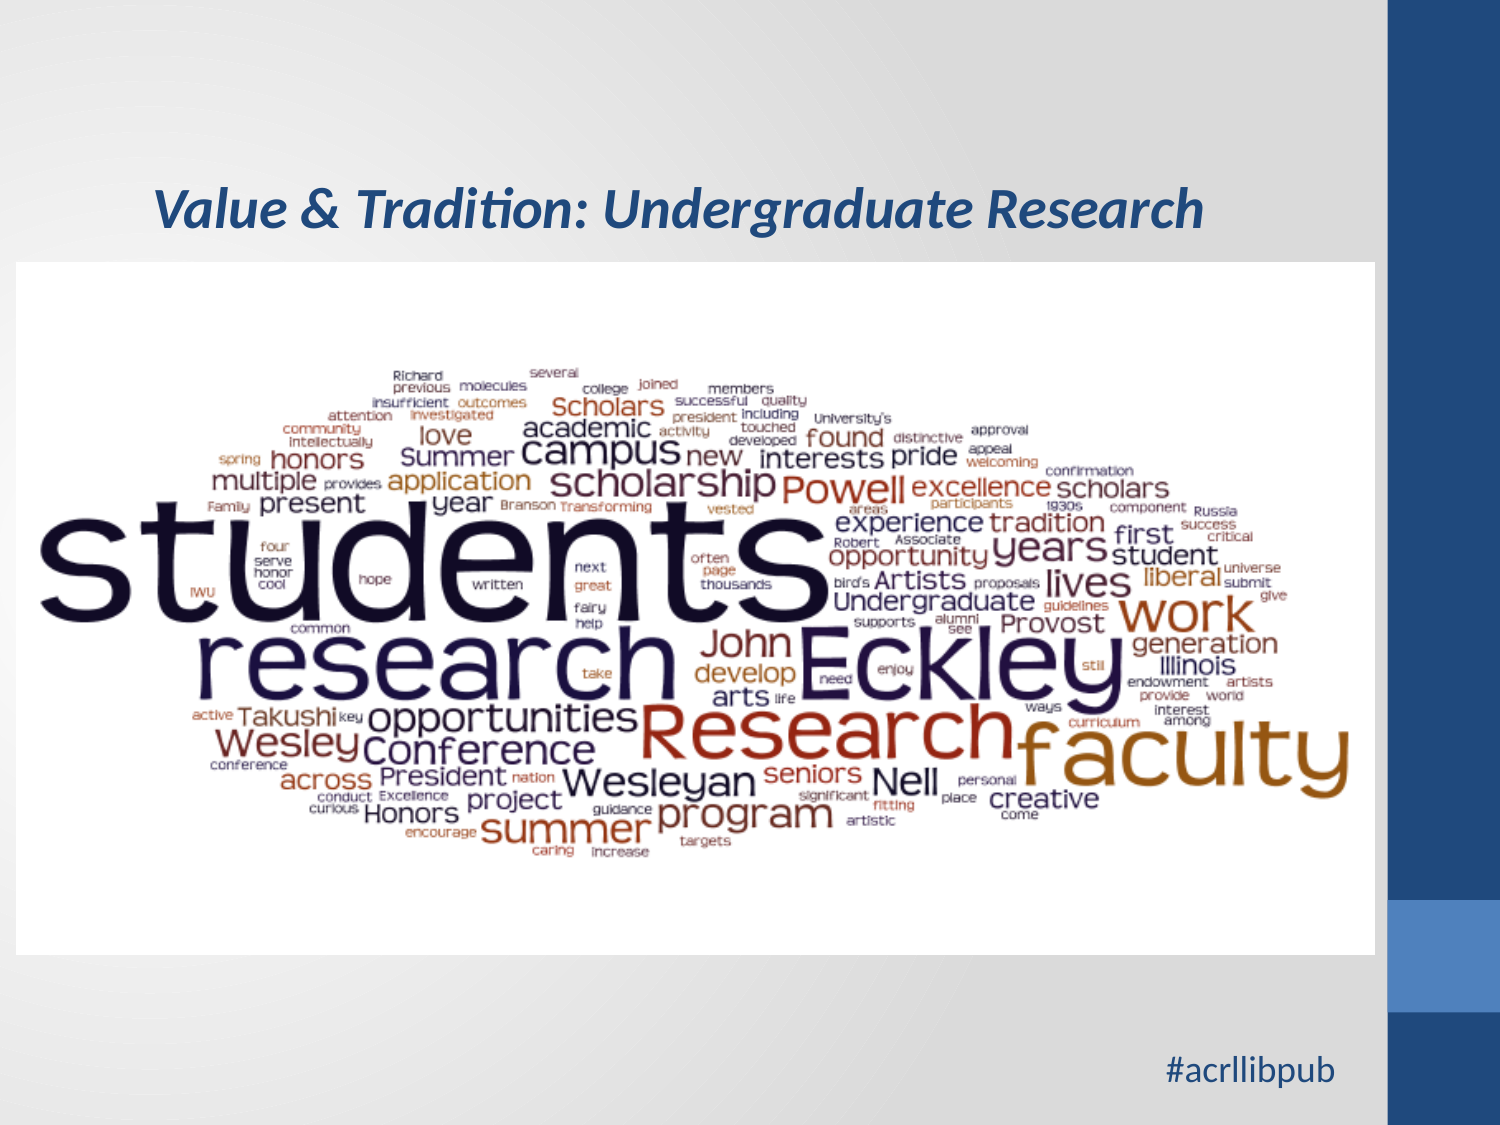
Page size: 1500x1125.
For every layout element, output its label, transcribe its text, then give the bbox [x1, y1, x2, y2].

picture [15, 261, 1376, 955]
text_box Value & Tradition: Undergraduate Research [137, 162, 1263, 248]
text_box #acrllibpub [1150, 1037, 1351, 1098]
